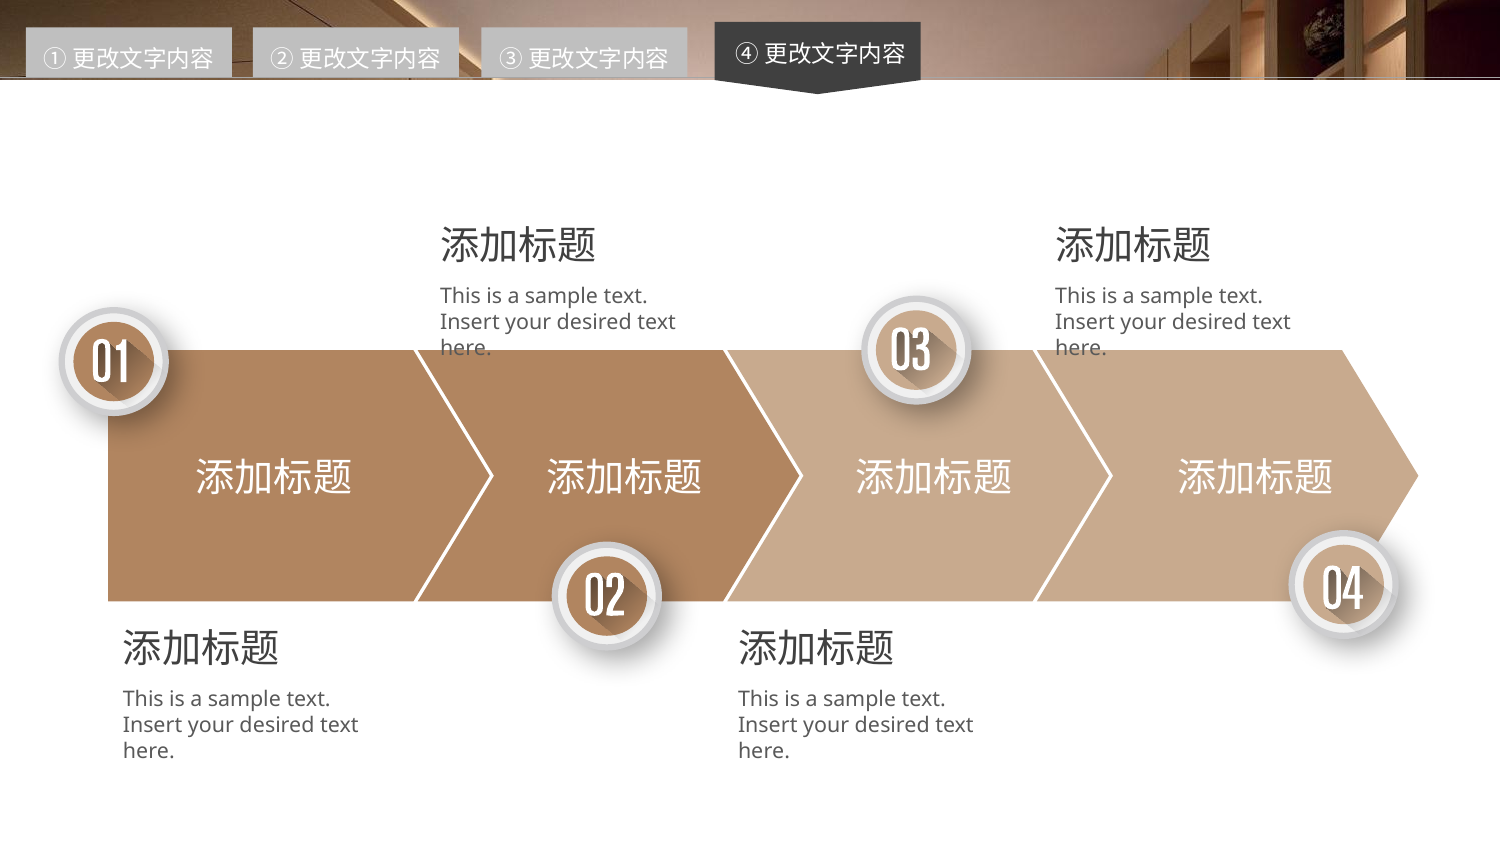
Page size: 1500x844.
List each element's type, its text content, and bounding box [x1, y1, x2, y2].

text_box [661, 21, 980, 95]
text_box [1291, 533, 1402, 636]
text_box 添加标题 [1165, 446, 1346, 505]
text_box [415, 349, 801, 603]
text_box [725, 349, 1111, 603]
text_box 添加标题 [184, 446, 364, 505]
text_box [980, 27, 1500, 78]
picture [0, 0, 1500, 27]
text_box [1034, 349, 1420, 603]
text_box 添加标题 [844, 446, 1025, 505]
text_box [425, 213, 722, 343]
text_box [108, 615, 405, 746]
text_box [1040, 213, 1337, 343]
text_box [864, 298, 969, 402]
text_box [0, 27, 661, 78]
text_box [554, 544, 663, 648]
text_box [107, 349, 491, 603]
text_box 添加标题 [534, 446, 715, 505]
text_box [61, 310, 169, 413]
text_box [723, 615, 1020, 746]
